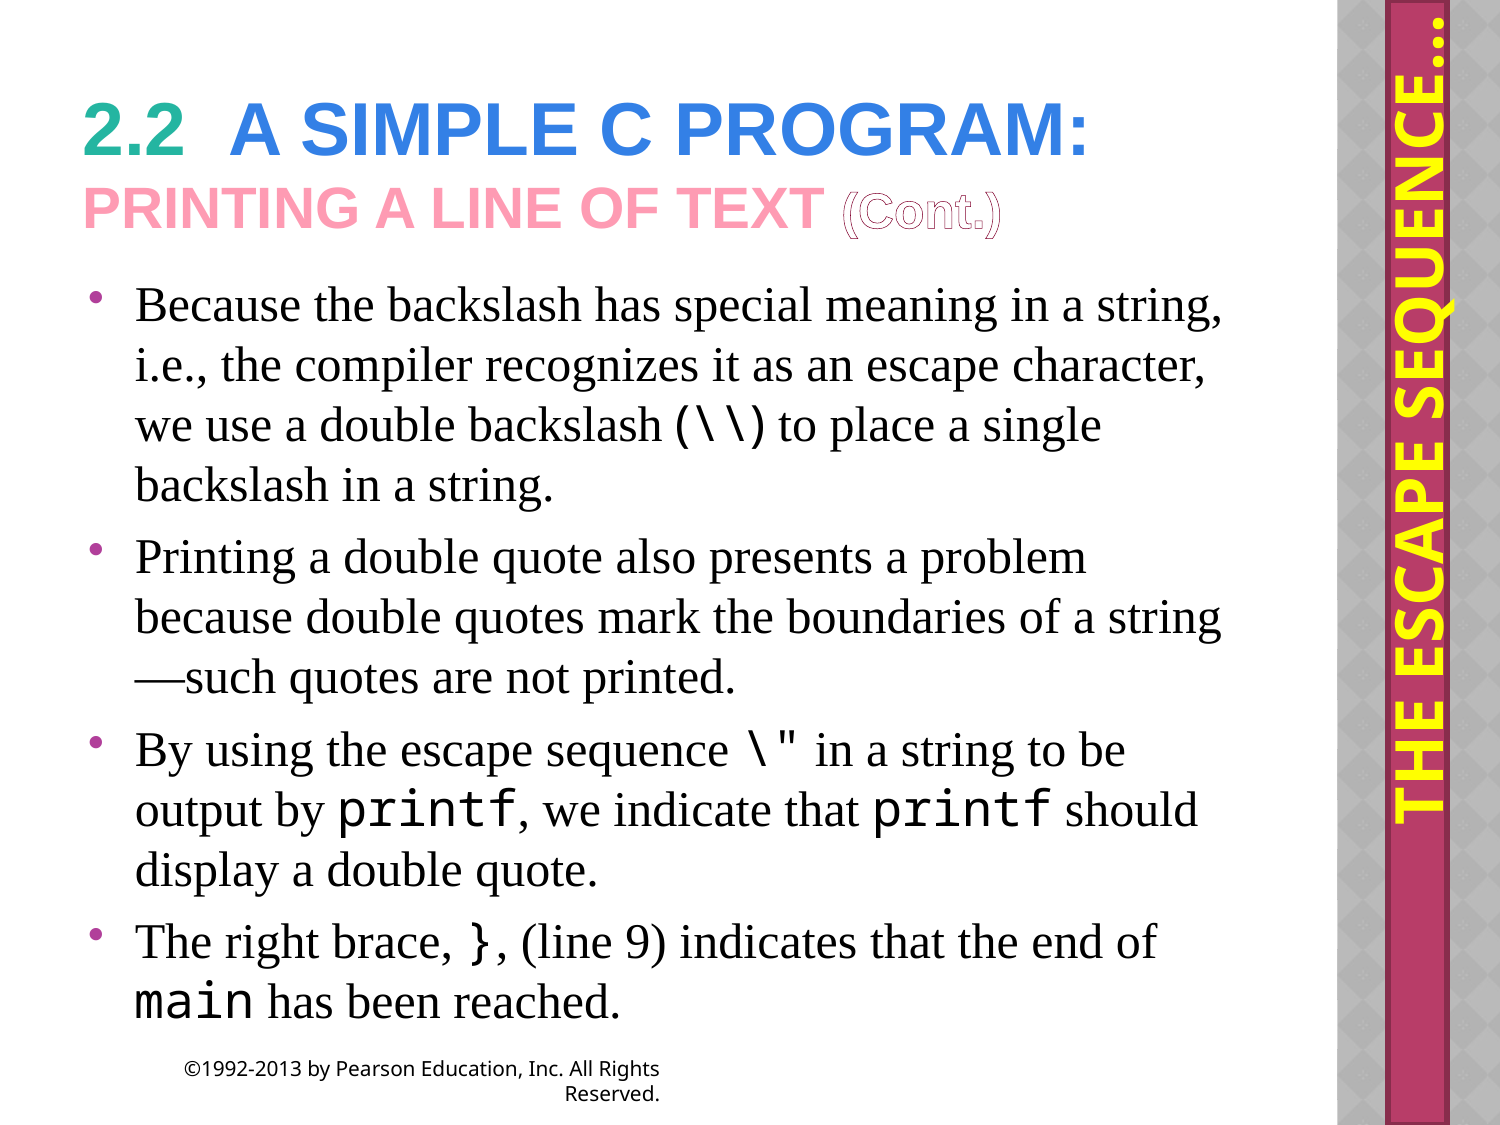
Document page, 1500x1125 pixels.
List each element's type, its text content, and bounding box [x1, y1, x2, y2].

footer ©1992-2013 by Pearson Education, Inc. All Rights Reserved. [75, 1075, 675, 1114]
list Because the backslash has special meaning in a string, i.e., the compiler recognizes it as an escape character, we use a double backslash (\\) to place a single backslash in a string. Printing a double quote also presents a problem because double quotes mark the boundaries of a string—such quotes are not printed. By using the escape sequence \" in a string to be output by printf, we indicate that printf should display a double quote. The right brace, }, (line 9) indicates that the end of main has been reached. [75, 264, 1263, 1059]
text_box The Escape Sequence… [1385, 0, 1450, 1125]
title 2.2 A Simple C Program: Printing a Line of Text (Cont.) [75, 52, 1263, 240]
